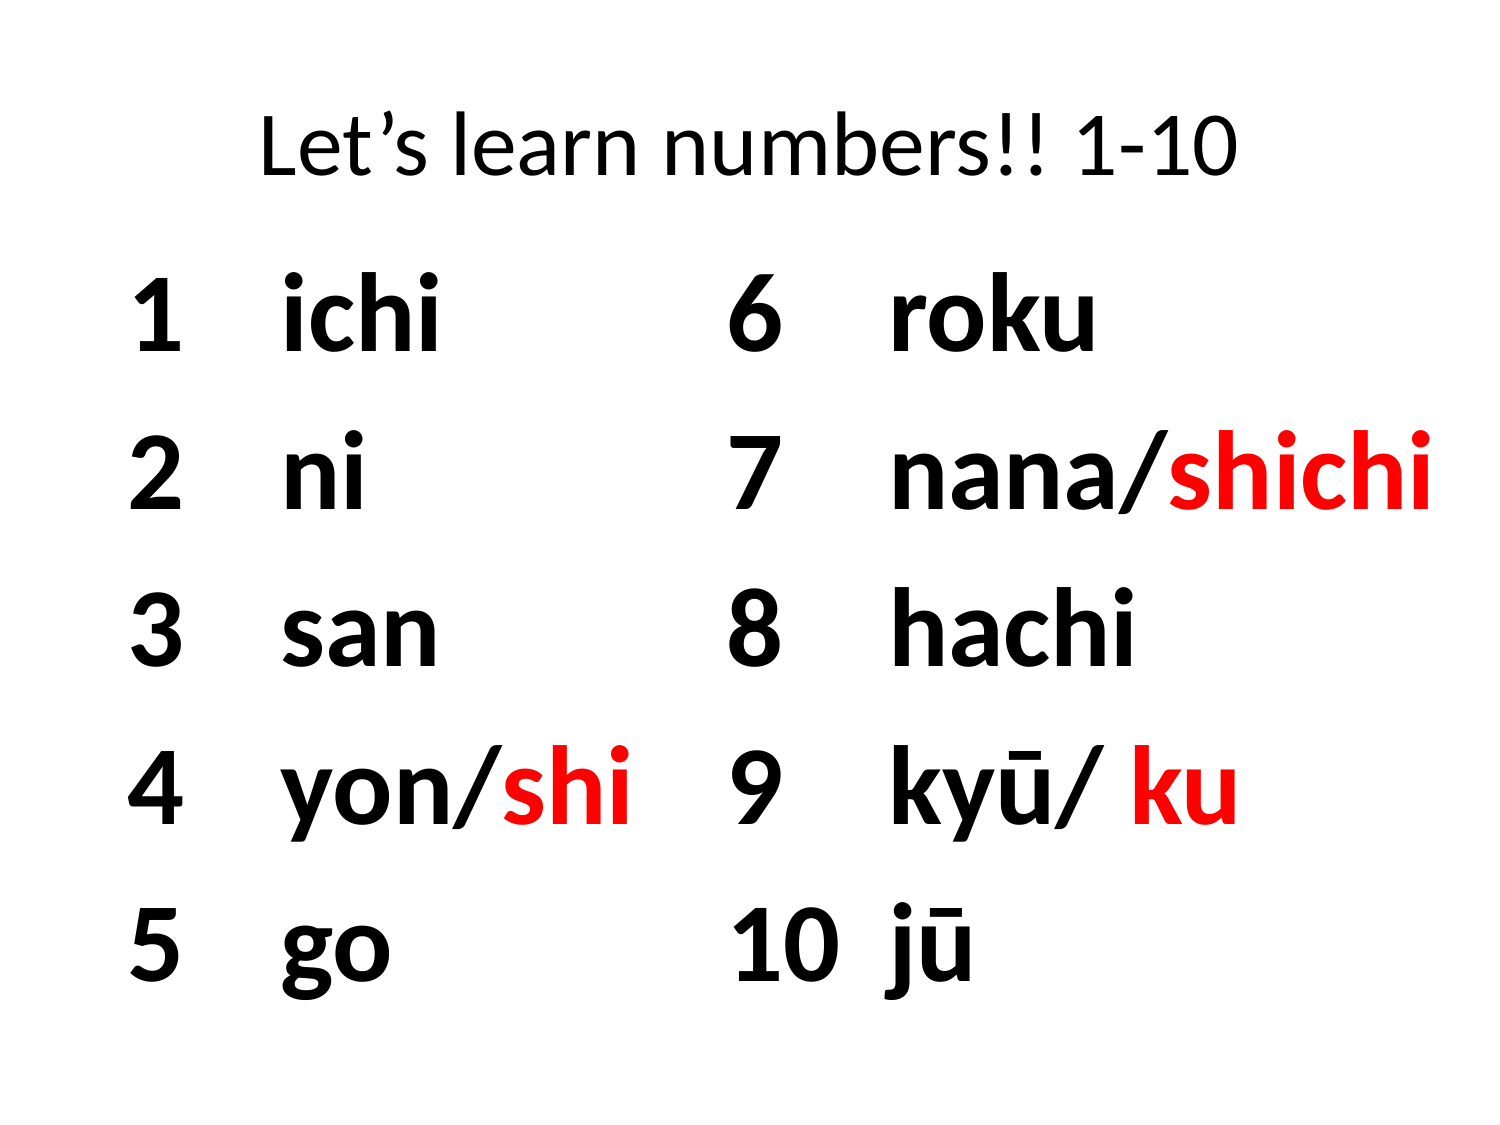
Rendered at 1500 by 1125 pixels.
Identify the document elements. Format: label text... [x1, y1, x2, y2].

title Let’s learn numbers!! 1-10 [75, 45, 1425, 233]
list 1 2 3 4 5 [112, 231, 256, 1052]
text_box roku nana/shichi hachi kyū/ ku jū [873, 231, 1471, 1052]
text_box ichi ni san yon/shi go [265, 231, 715, 1052]
list 6 7 8 9 10 [715, 231, 873, 1052]
